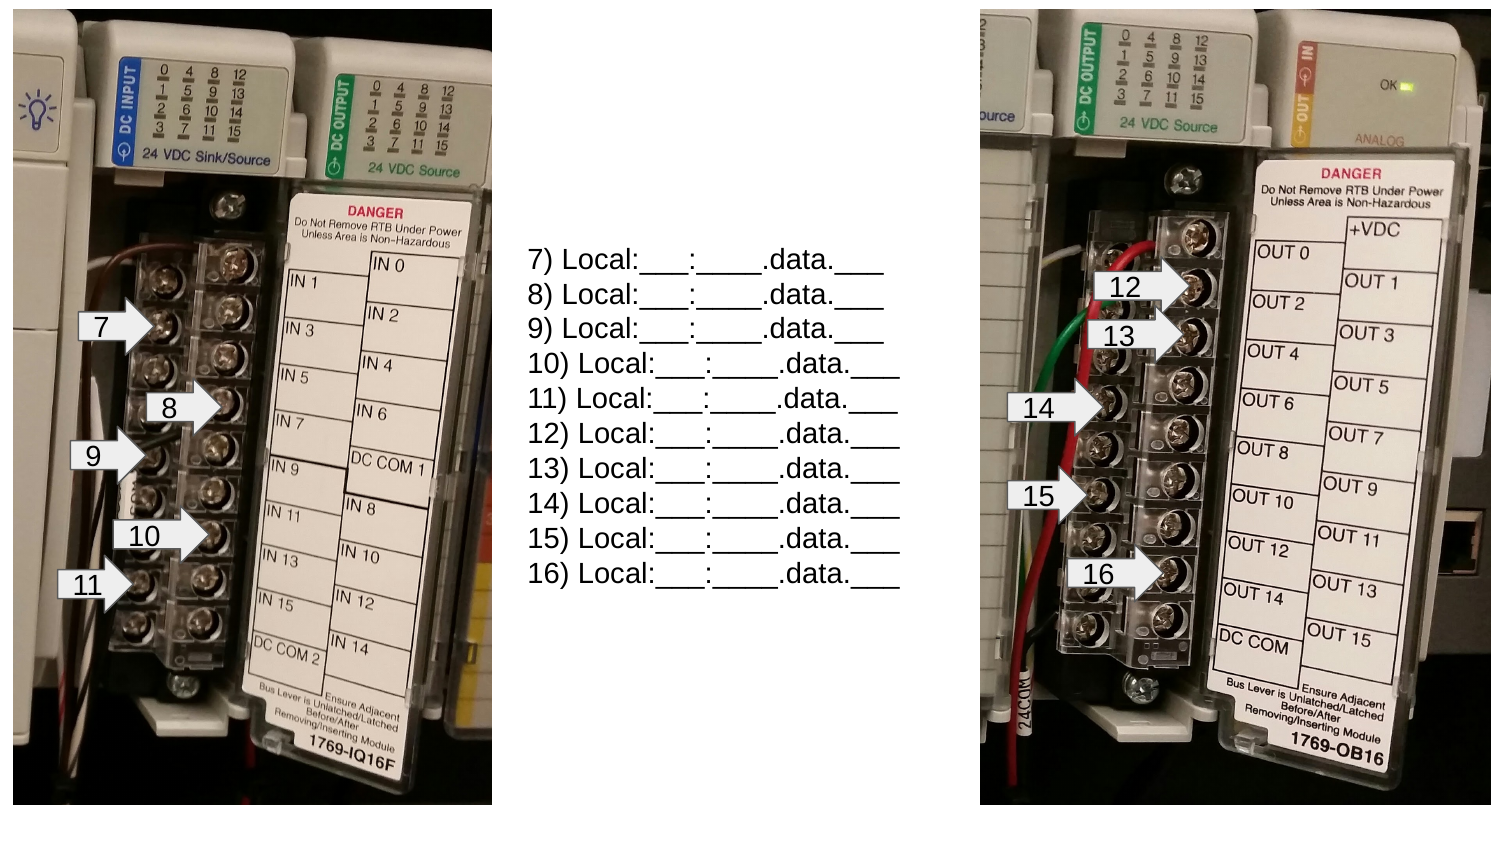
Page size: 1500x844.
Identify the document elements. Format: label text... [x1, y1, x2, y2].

text_box 7) Local:___:____.data.___ 8) Local:___:____.data.___ 9) Local:___:____.data.___ 10) Local:___:____.data.___ 11) Local:___:____.data.___ 12) Local:___:____.data.___ 13) Local:___:____.data.___ 14) Local:___:____.data.___ 15) Local:___:____.data.___ 16) Local:___:____.data.___ [512, 224, 963, 747]
picture [980, 9, 1492, 806]
picture [13, 9, 493, 806]
